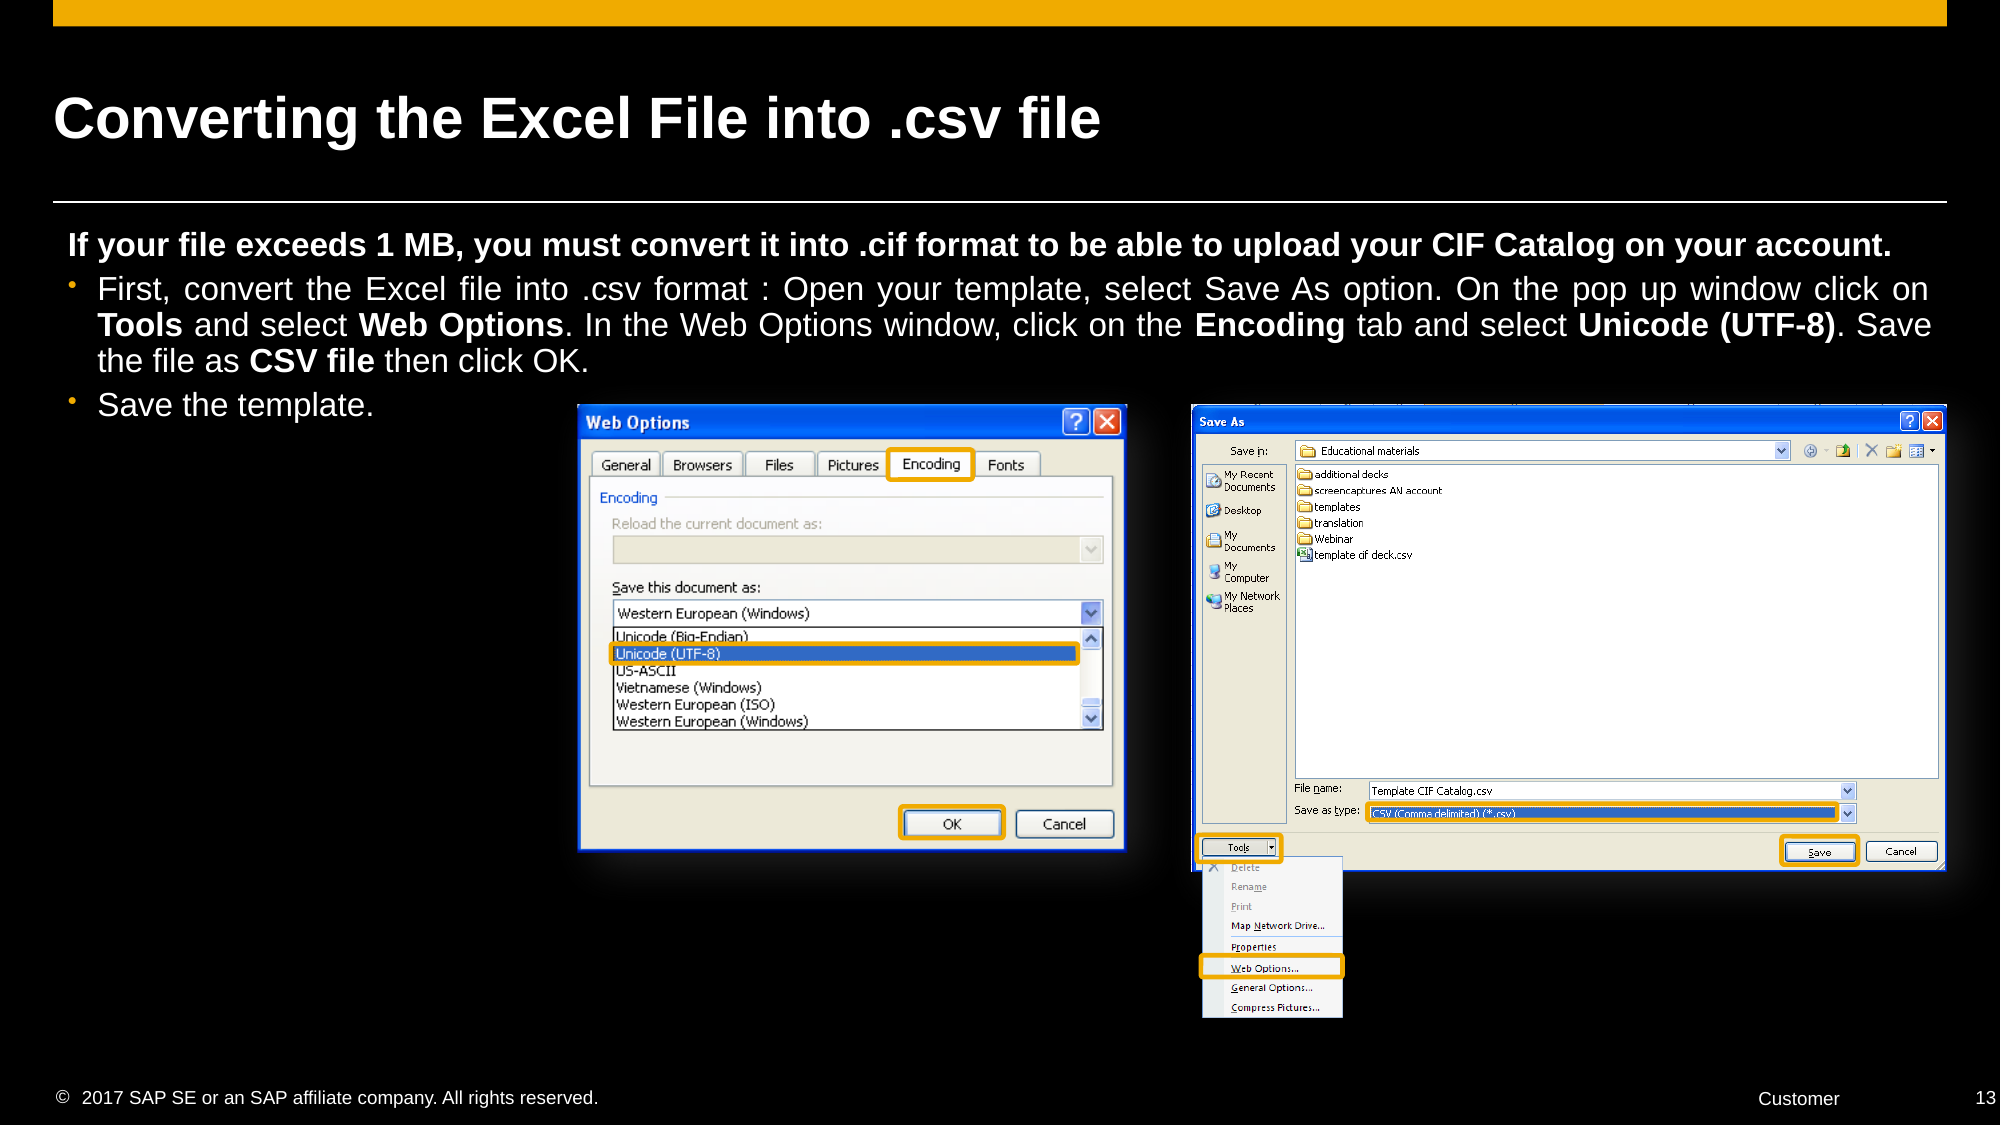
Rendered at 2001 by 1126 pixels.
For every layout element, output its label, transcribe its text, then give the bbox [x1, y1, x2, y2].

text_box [576, 404, 1128, 853]
text_box If your file exceeds 1 MB, you must convert it into .cif format to be able to upload your CIF Catalog on your account. First, convert the Excel file into .csv format : Open your template, select Save As option. On the pop up window click on Tools and select Web Options. In the Web Options window, click on the Encoding tab and select Unicode (UTF-8). Save the file as CSV file then click OK. Save the template. [53, 216, 1947, 432]
title Converting the Excel File into .csv file [53, 53, 1947, 178]
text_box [1190, 404, 1948, 1018]
